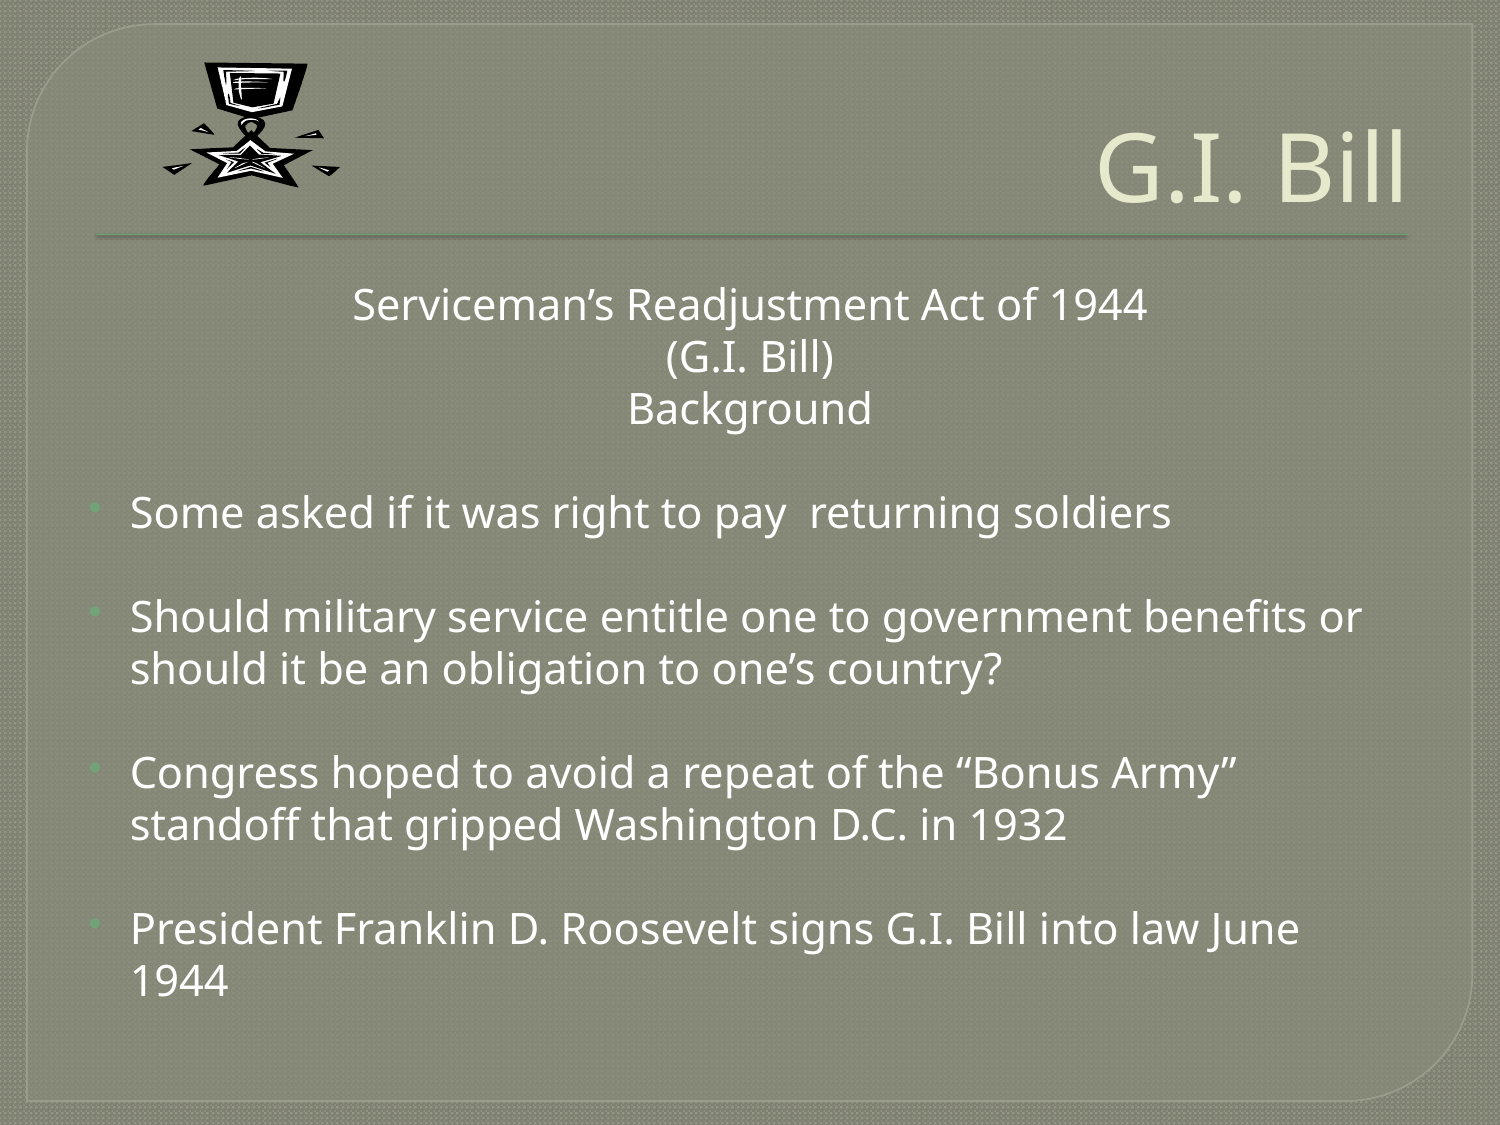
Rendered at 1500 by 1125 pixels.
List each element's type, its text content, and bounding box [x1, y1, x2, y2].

title G.I. Bill [75, 41, 1425, 230]
picture [162, 62, 341, 188]
list Serviceman’s Readjustment Act of 1944 (G.I. Bill) Background Some asked if it was right to pay returning soldiers Should military service entitle one to government benefits or should it be an obligation to one’s country? Congress hoped to avoid a repeat of the “Bonus Army” standoff that gripped Washington D.C. in 1932 President Franklin D. Roosevelt signs G.I. Bill into law June 1944 [75, 270, 1425, 1013]
